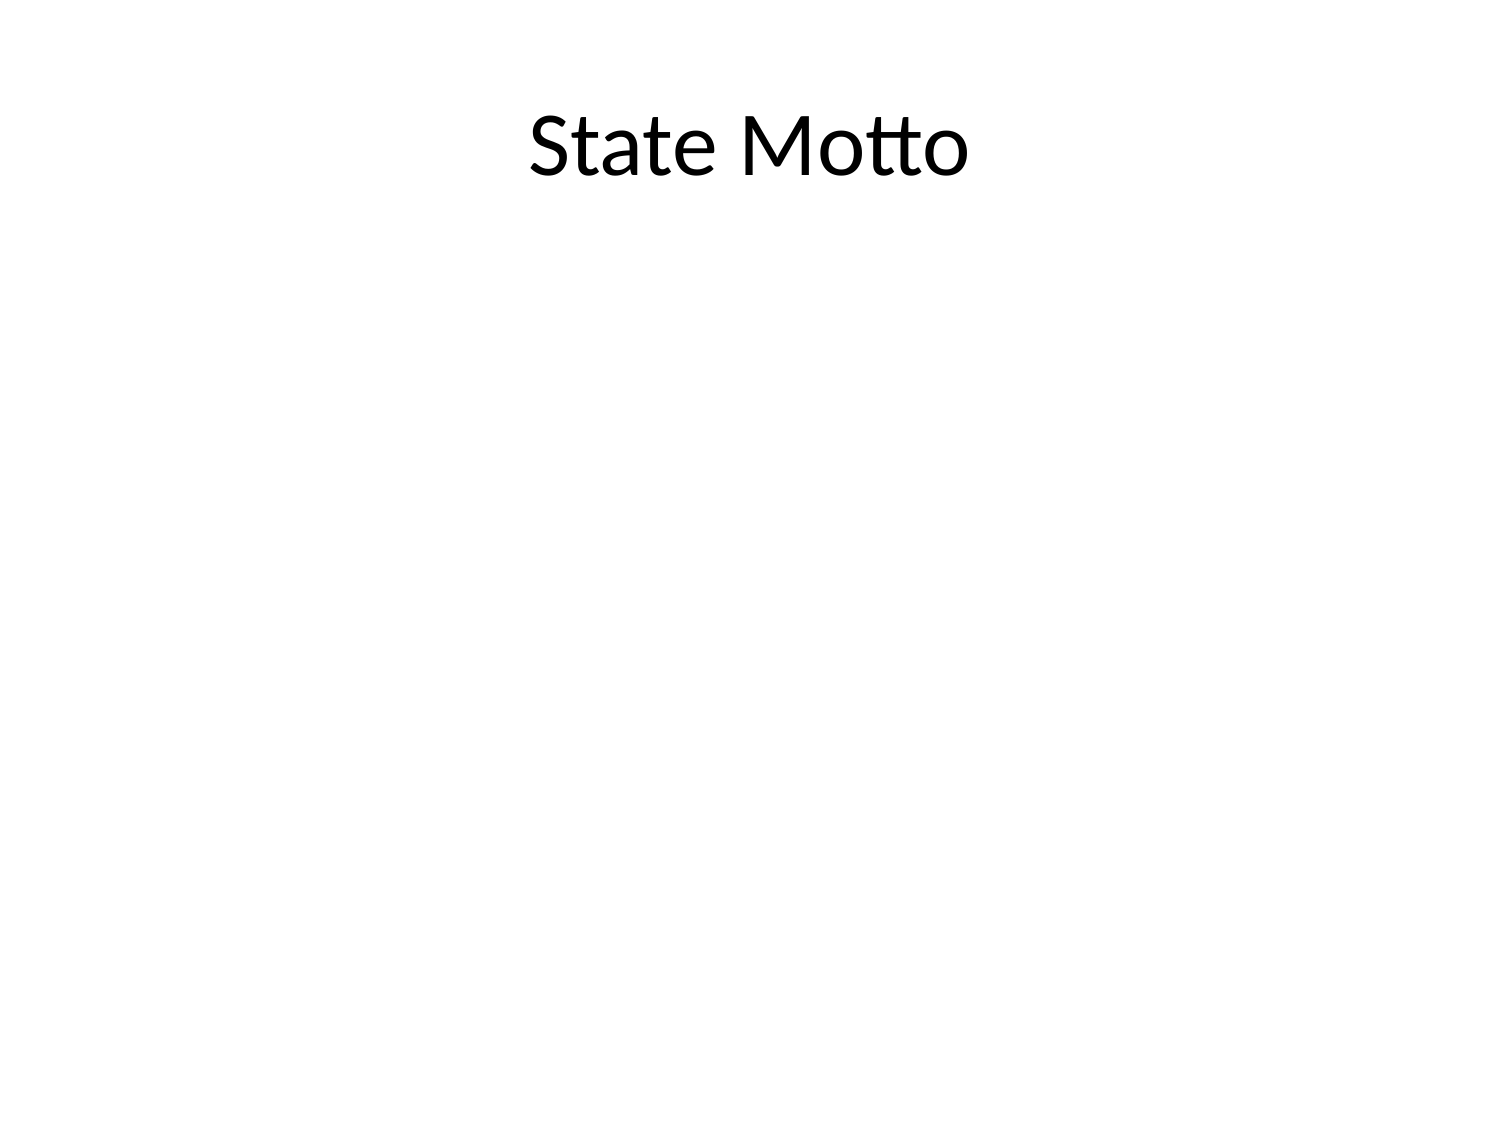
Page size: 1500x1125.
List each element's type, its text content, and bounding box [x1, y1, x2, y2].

title State Motto [75, 45, 1425, 233]
